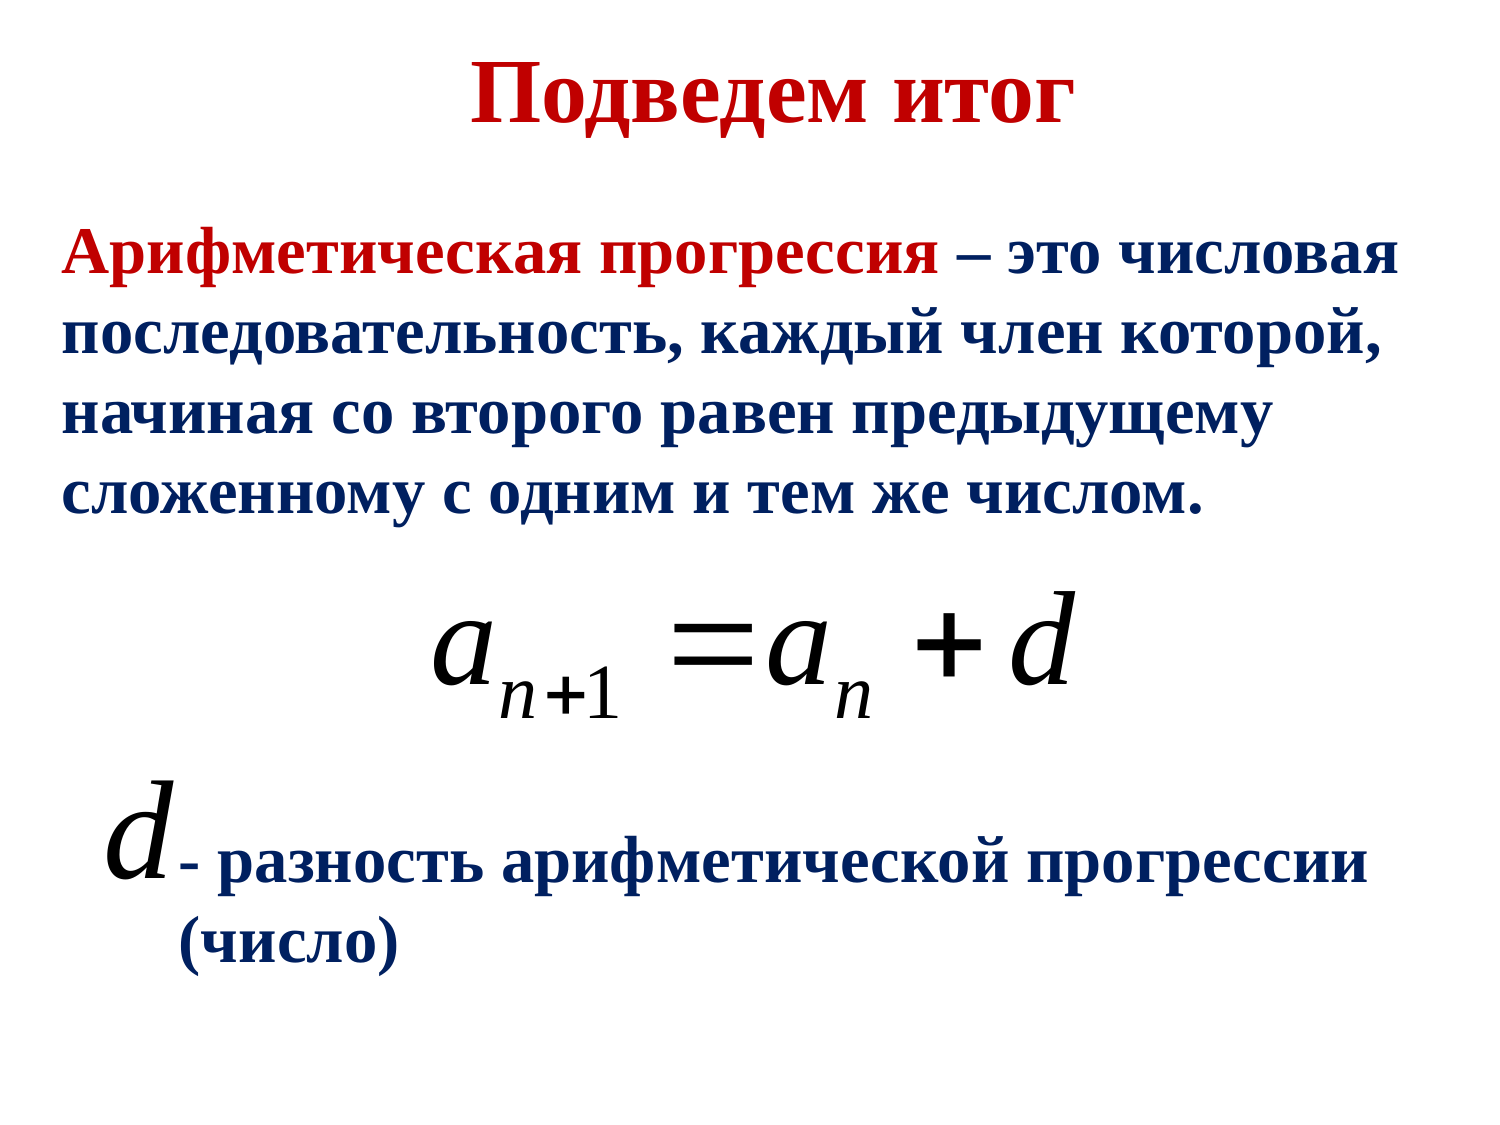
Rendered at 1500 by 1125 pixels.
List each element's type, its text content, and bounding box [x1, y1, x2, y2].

text_box Подведем итог [386, 23, 1161, 149]
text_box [81, 749, 1442, 986]
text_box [409, 550, 1114, 748]
text_box Арифметическая прогрессия – это числовая последовательность, каждый член которой, начиная со второго равен предыдущему сложенному с одним и тем же числом. [46, 199, 1465, 534]
